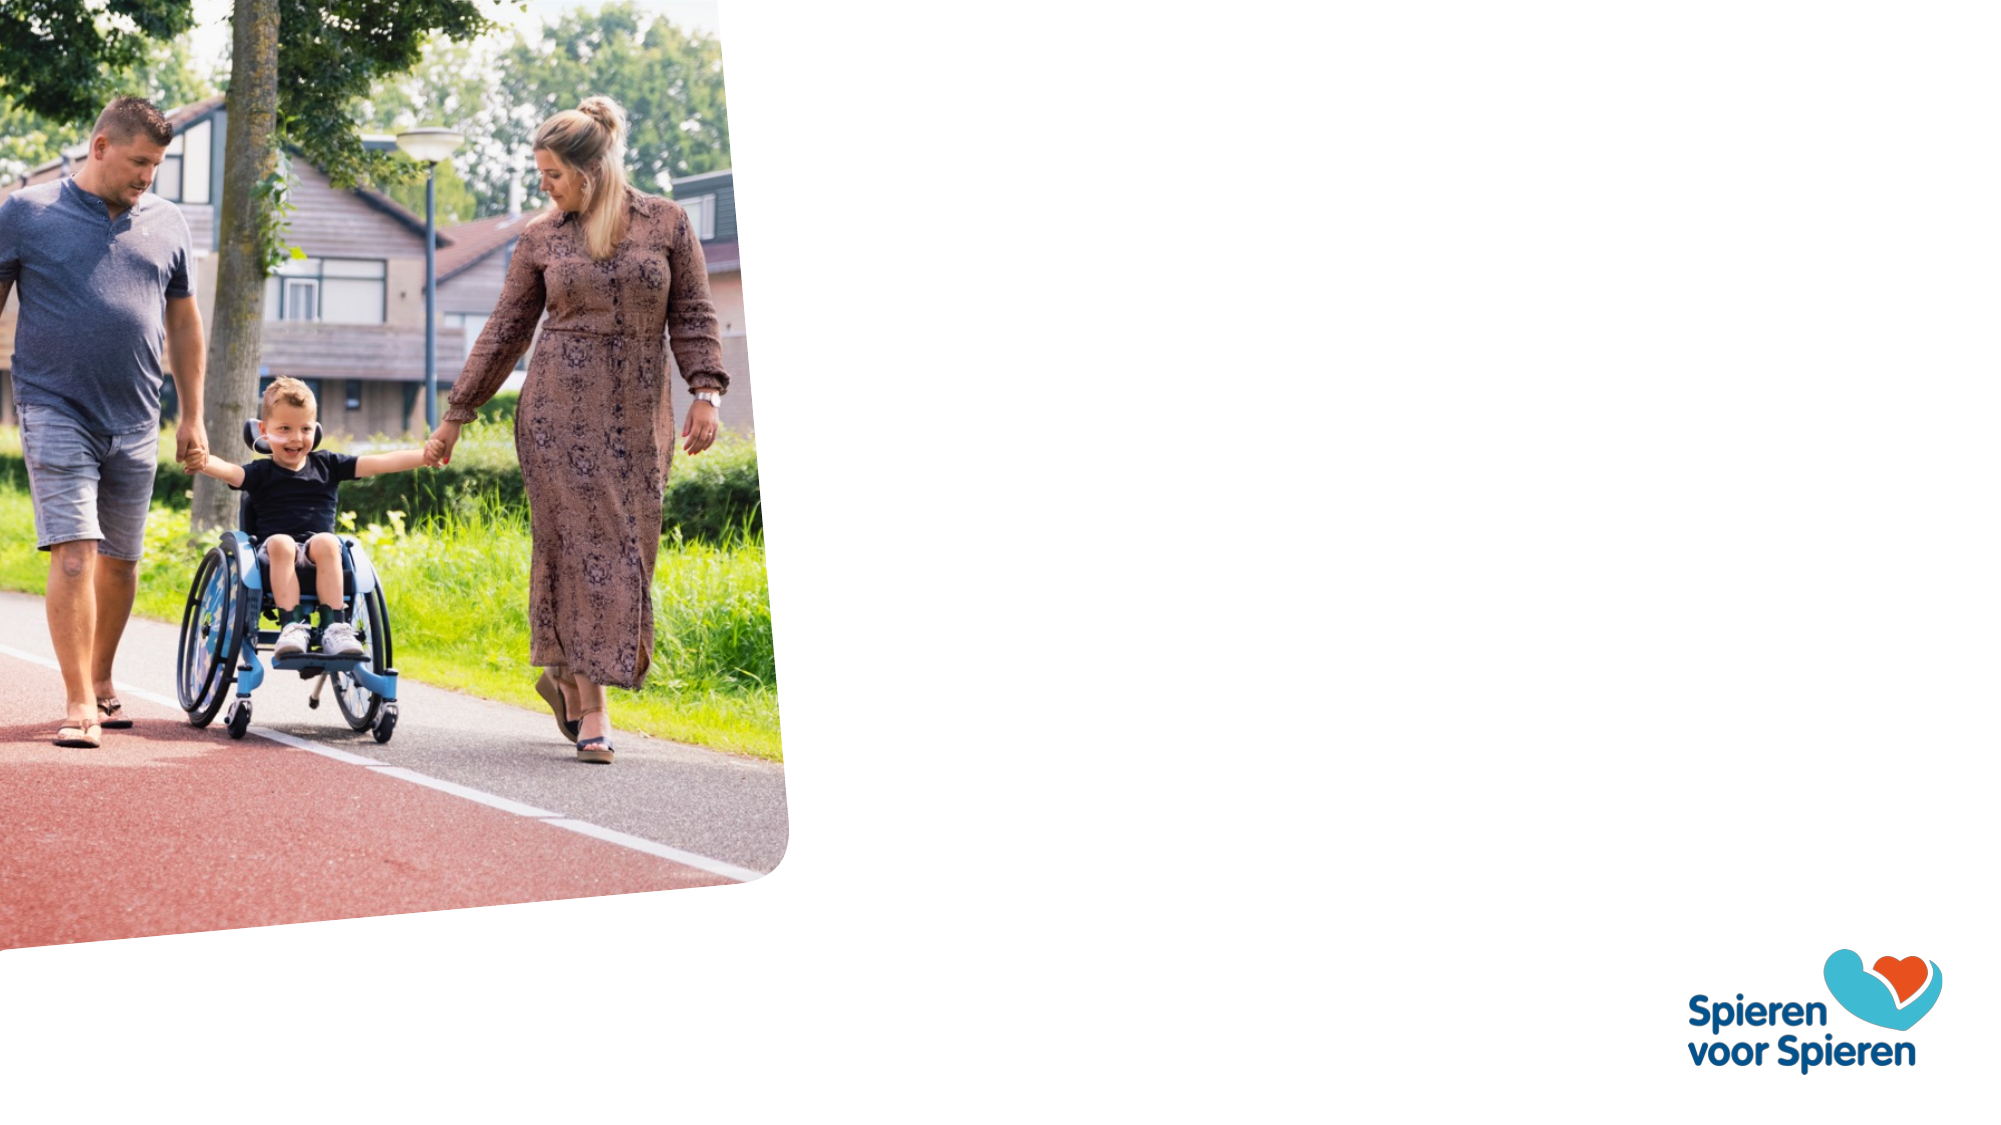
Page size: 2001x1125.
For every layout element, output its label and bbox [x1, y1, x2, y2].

picture [0, 0, 789, 952]
picture [1688, 949, 1943, 1075]
